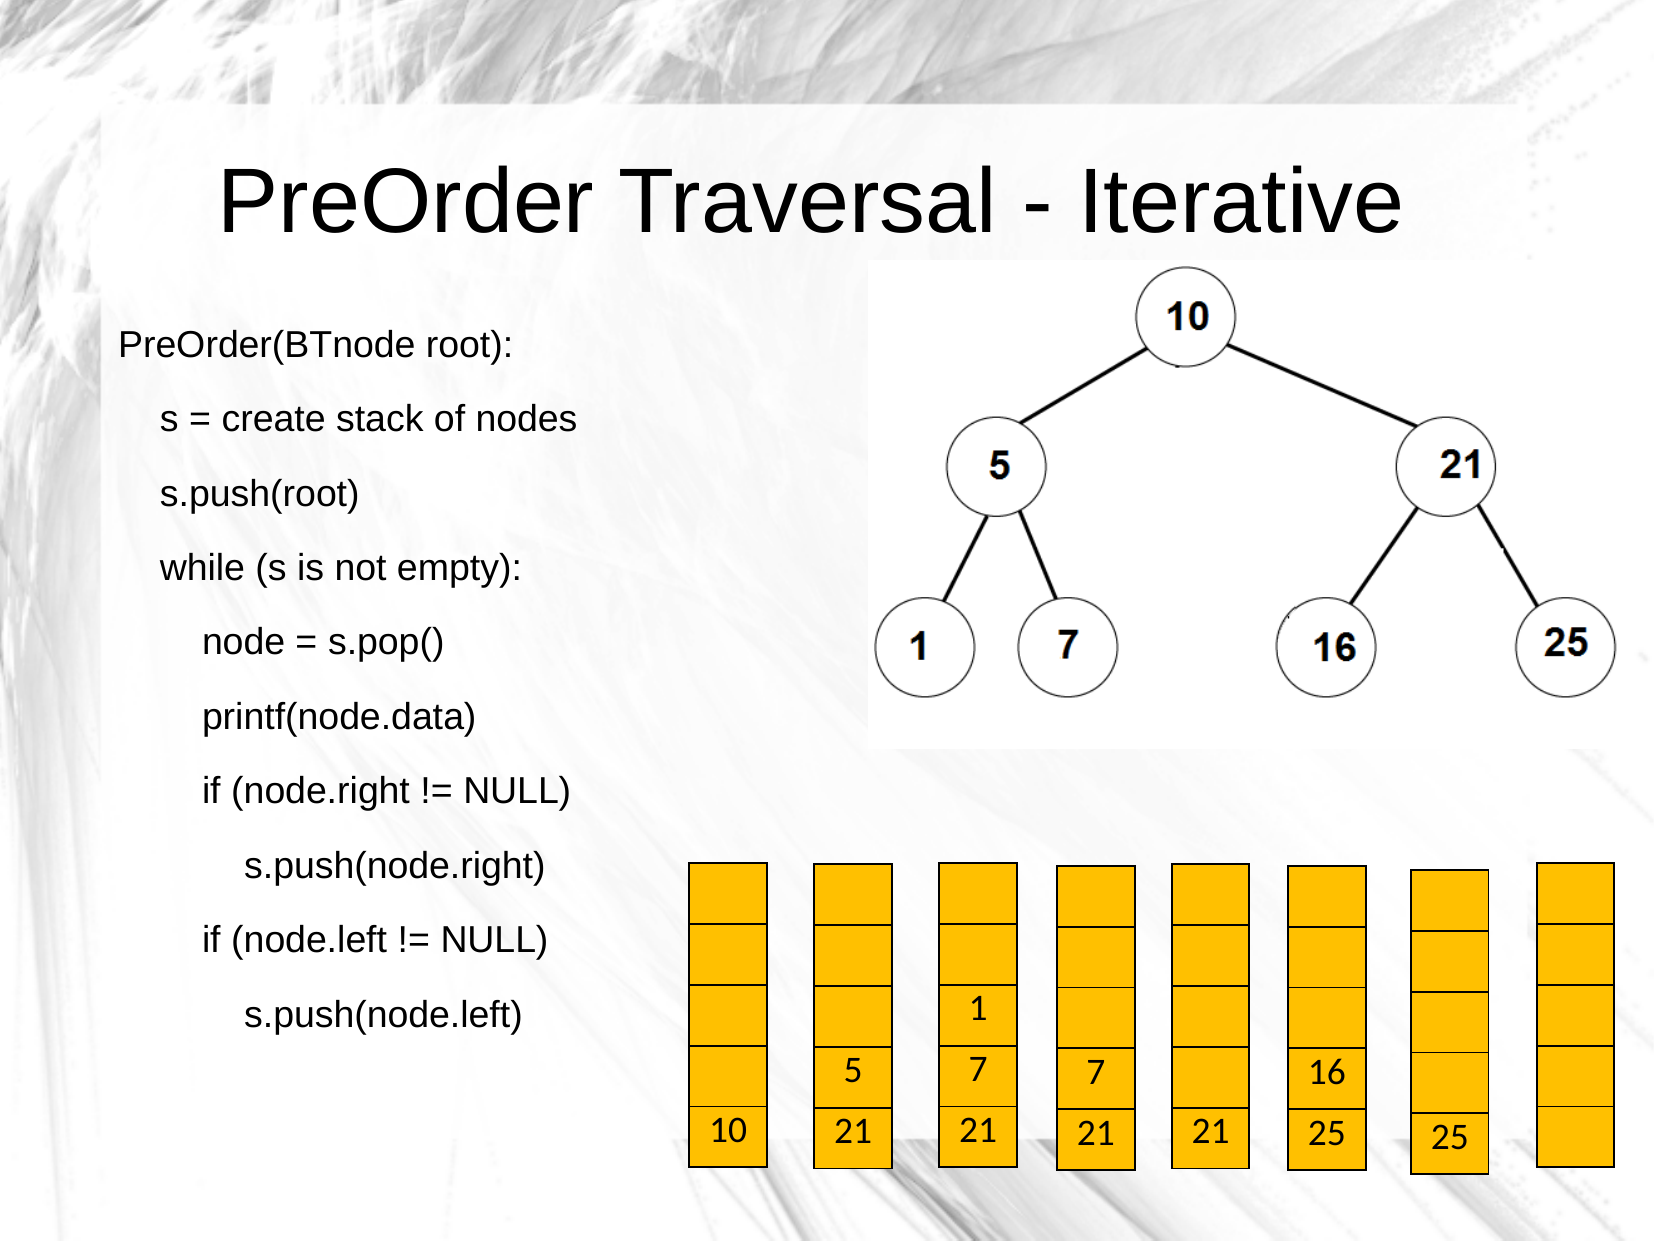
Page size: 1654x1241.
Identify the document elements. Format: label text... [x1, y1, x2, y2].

table_header [940, 864, 1016, 923]
table_cell [1538, 1107, 1613, 1166]
table_cell [1173, 1048, 1248, 1107]
table_header [690, 864, 766, 923]
table_cell 16 [1289, 1049, 1365, 1108]
table_cell 21 [1058, 1110, 1134, 1169]
table_cell [690, 986, 766, 1045]
table_header [1538, 864, 1613, 923]
table_cell 5 [815, 1048, 891, 1107]
list PreOrder(BTnode root): s = create stack of nodes s.push(root) while (s is not empty): node = s.pop() printf(node.data) if (node.right != NULL) s.push(node.right) if (node.left != NULL) s.push(node.left) [118, 319, 1571, 1102]
table_cell [1412, 1053, 1488, 1112]
table_header [1412, 871, 1488, 930]
table_cell 25 [1412, 1114, 1488, 1173]
table_cell [1412, 932, 1488, 991]
picture [0, 0, 1654, 1241]
table_header [1173, 865, 1248, 924]
table_cell [940, 925, 1016, 984]
table_cell [1289, 928, 1365, 987]
title PreOrder Traversal - Iterative [118, 112, 1506, 281]
table_cell [690, 925, 766, 984]
table_cell [1058, 928, 1134, 987]
table_header [1289, 867, 1365, 926]
table_header [815, 865, 891, 924]
table_cell 7 [1058, 1049, 1134, 1108]
table_cell [815, 987, 891, 1046]
table_header [1058, 867, 1134, 926]
table_cell [1412, 993, 1488, 1052]
table_cell [1058, 988, 1134, 1047]
table_cell [1538, 925, 1613, 984]
table_cell 10 [690, 1107, 766, 1166]
table_cell [690, 1047, 766, 1106]
table_cell [1289, 988, 1365, 1047]
table_cell [815, 926, 891, 985]
table_cell 21 [815, 1109, 891, 1168]
table_cell [1538, 1047, 1613, 1106]
table_cell [1538, 986, 1613, 1045]
table_cell [1173, 987, 1248, 1046]
table_cell 21 [1173, 1109, 1248, 1168]
table_cell 1 [940, 986, 1016, 1045]
table_cell 7 [940, 1047, 1016, 1106]
table_cell [1173, 926, 1248, 985]
table_cell 25 [1289, 1110, 1365, 1169]
table_cell 21 [940, 1107, 1016, 1166]
